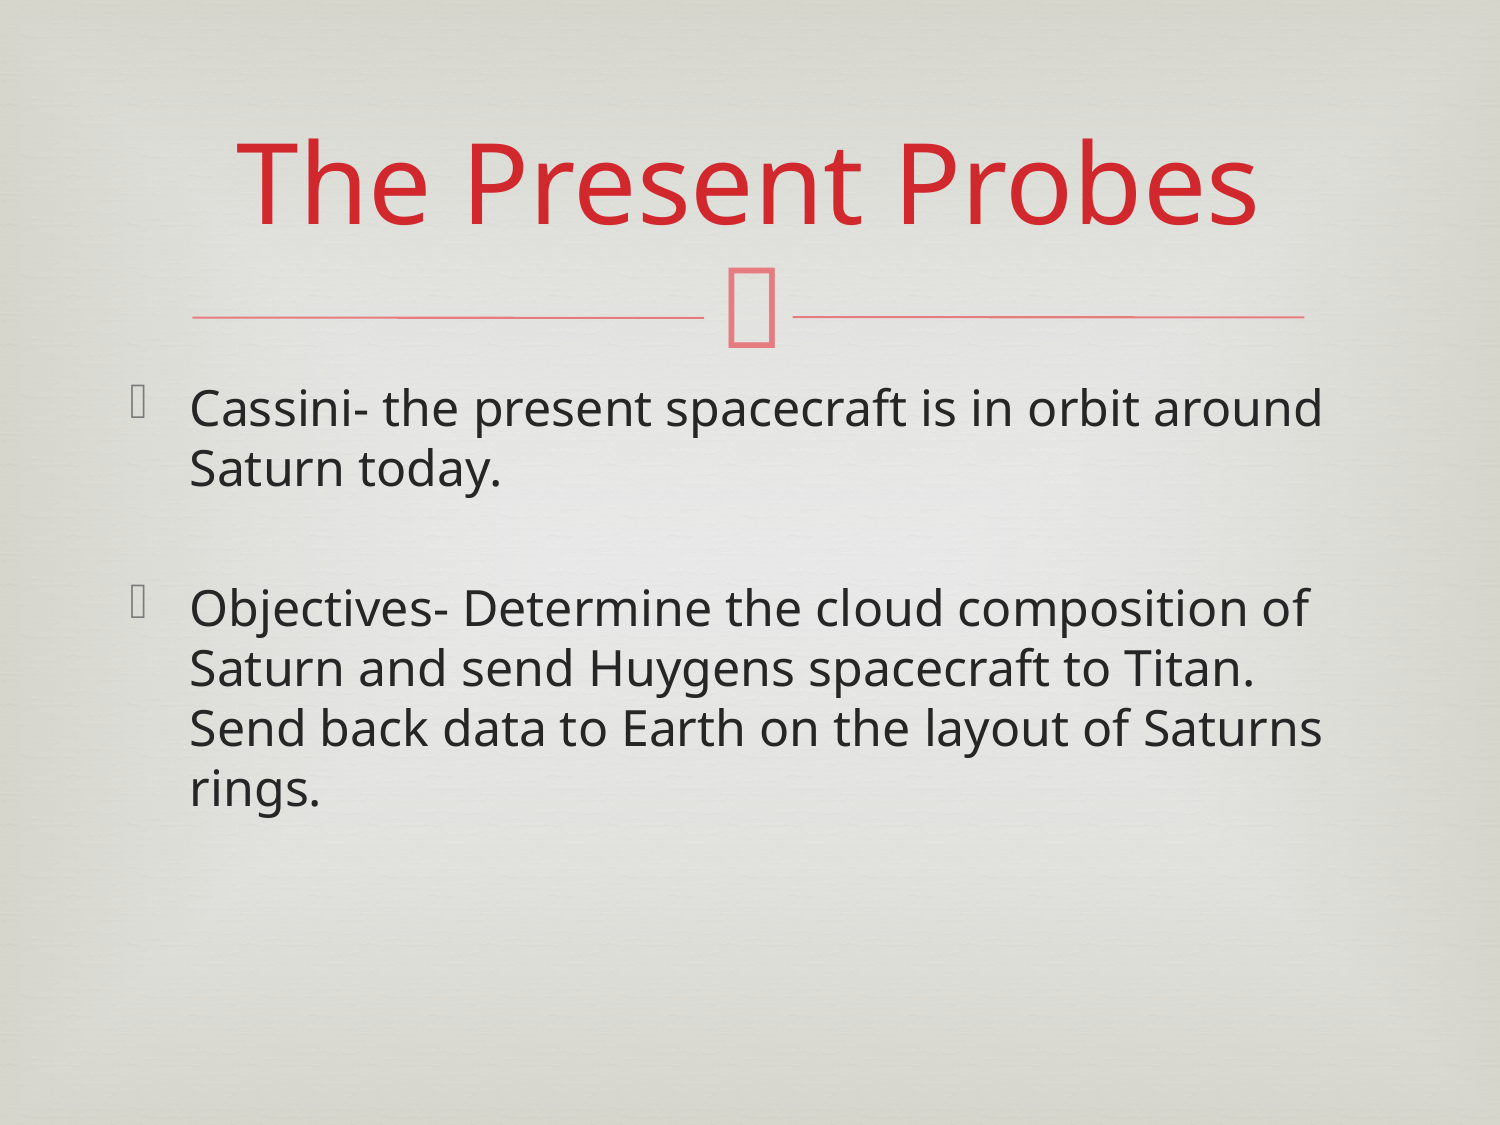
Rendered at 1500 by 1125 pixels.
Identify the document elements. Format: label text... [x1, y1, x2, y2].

list Cassini- the present spacecraft is in orbit around Saturn today. Objectives- Determine the cloud composition of Saturn and send Huygens spacecraft to Titan. Send back data to Earth on the layout of Saturns rings. [114, 368, 1386, 1005]
title The Present Probes [112, 93, 1386, 267]
